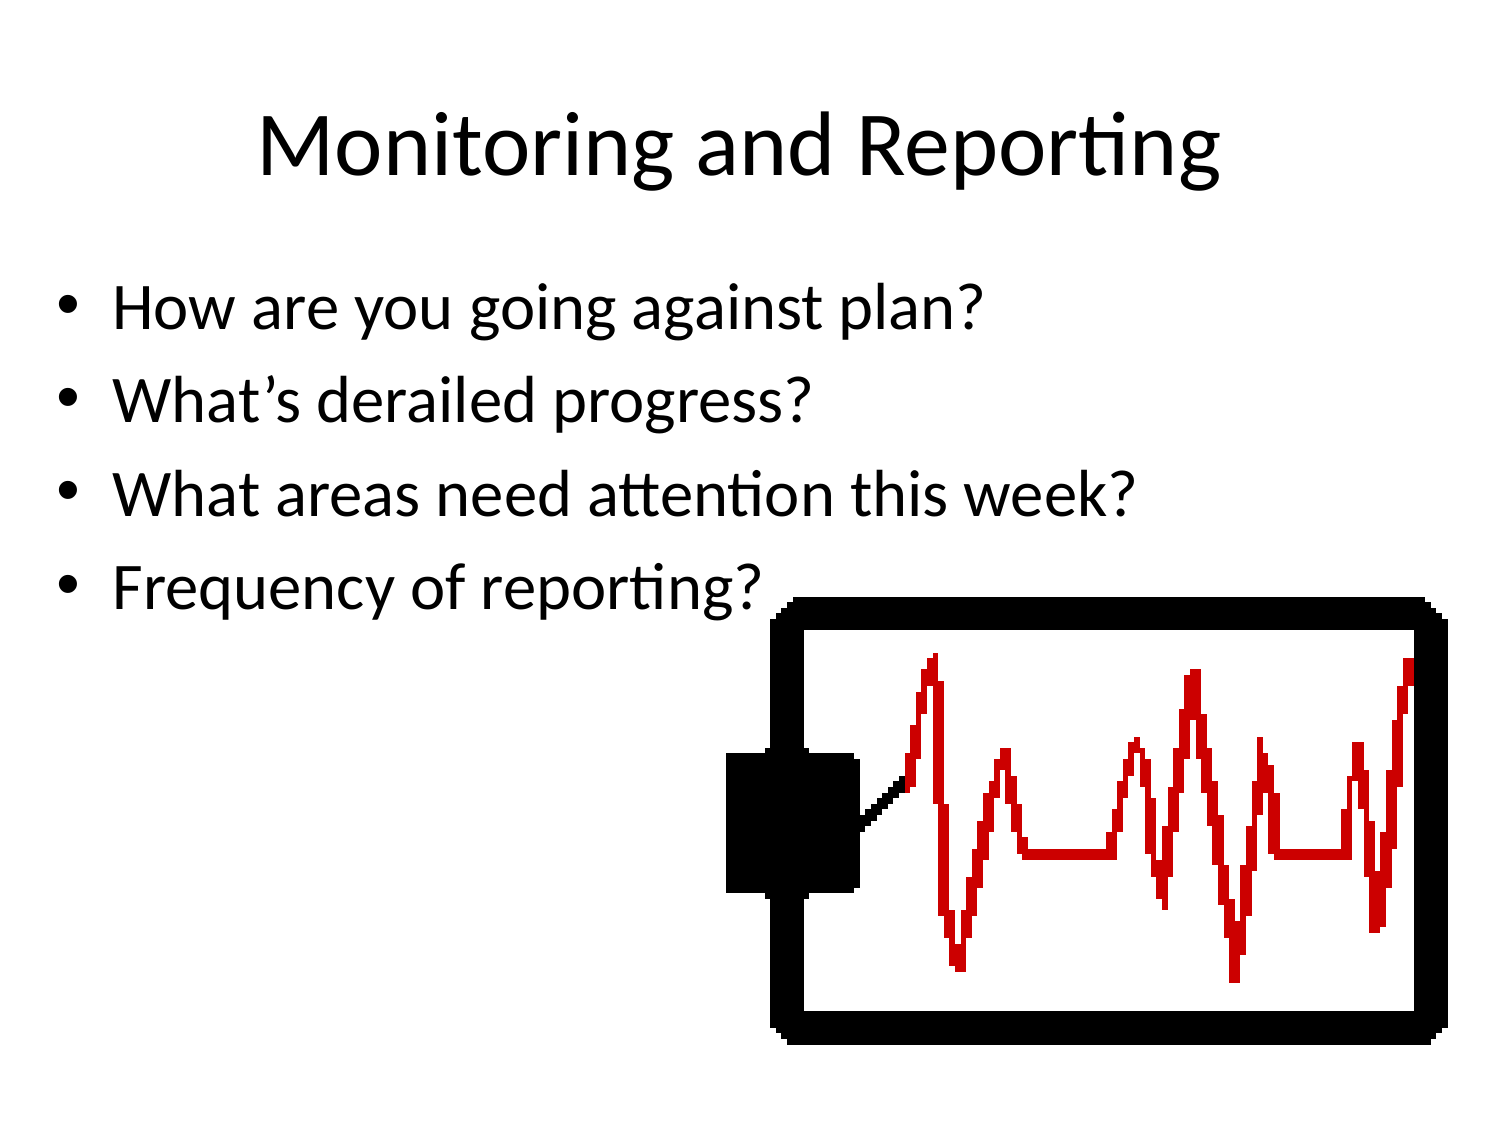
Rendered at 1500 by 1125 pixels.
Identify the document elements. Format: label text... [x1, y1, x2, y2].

picture [726, 597, 1448, 1046]
list How are you going against plan? What’s derailed progress? What areas need attention this week? Frequency of reporting? [41, 255, 1400, 965]
title Monitoring and Reporting [75, 45, 1425, 233]
